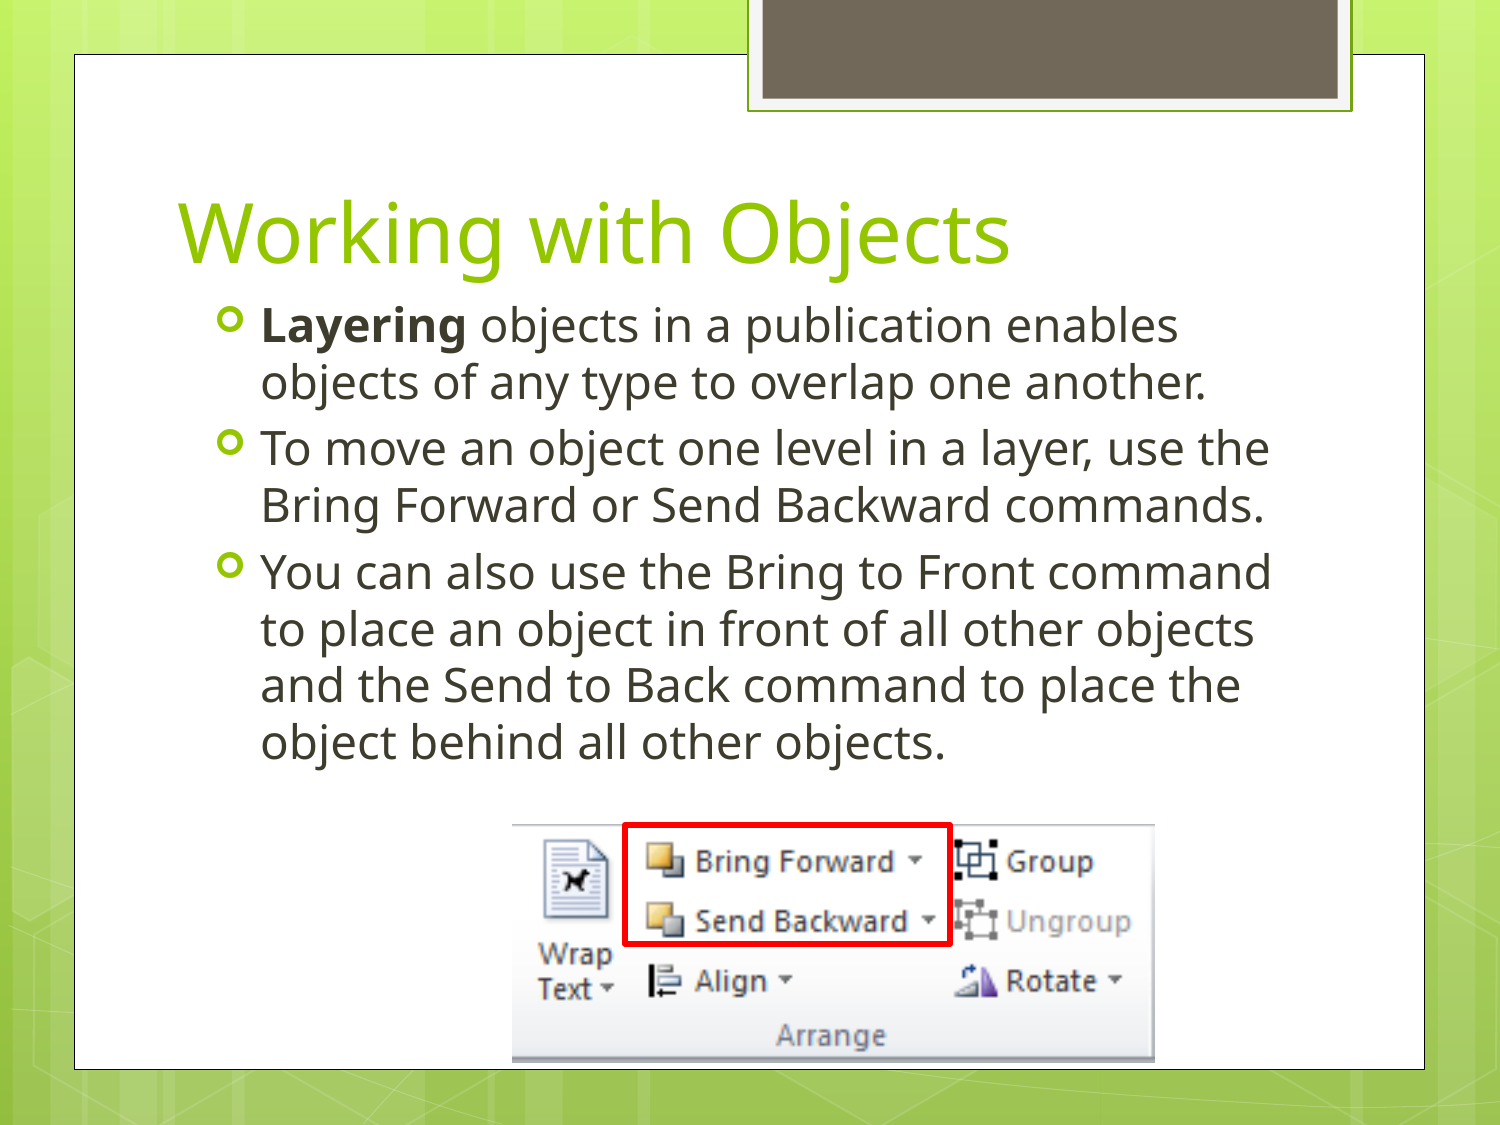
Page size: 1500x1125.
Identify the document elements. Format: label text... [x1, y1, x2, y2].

list Layering objects in a publication enables objects of any type to overlap one another. To move an object one level in a layer, use the Bring Forward or Send Backward commands. You can also use the Bring to Front command to place an object in front of all other objects and the Send to Back command to place the object behind all other objects. [187, 287, 1300, 864]
title Working with Objects [162, 99, 1315, 288]
picture [512, 824, 1156, 1063]
